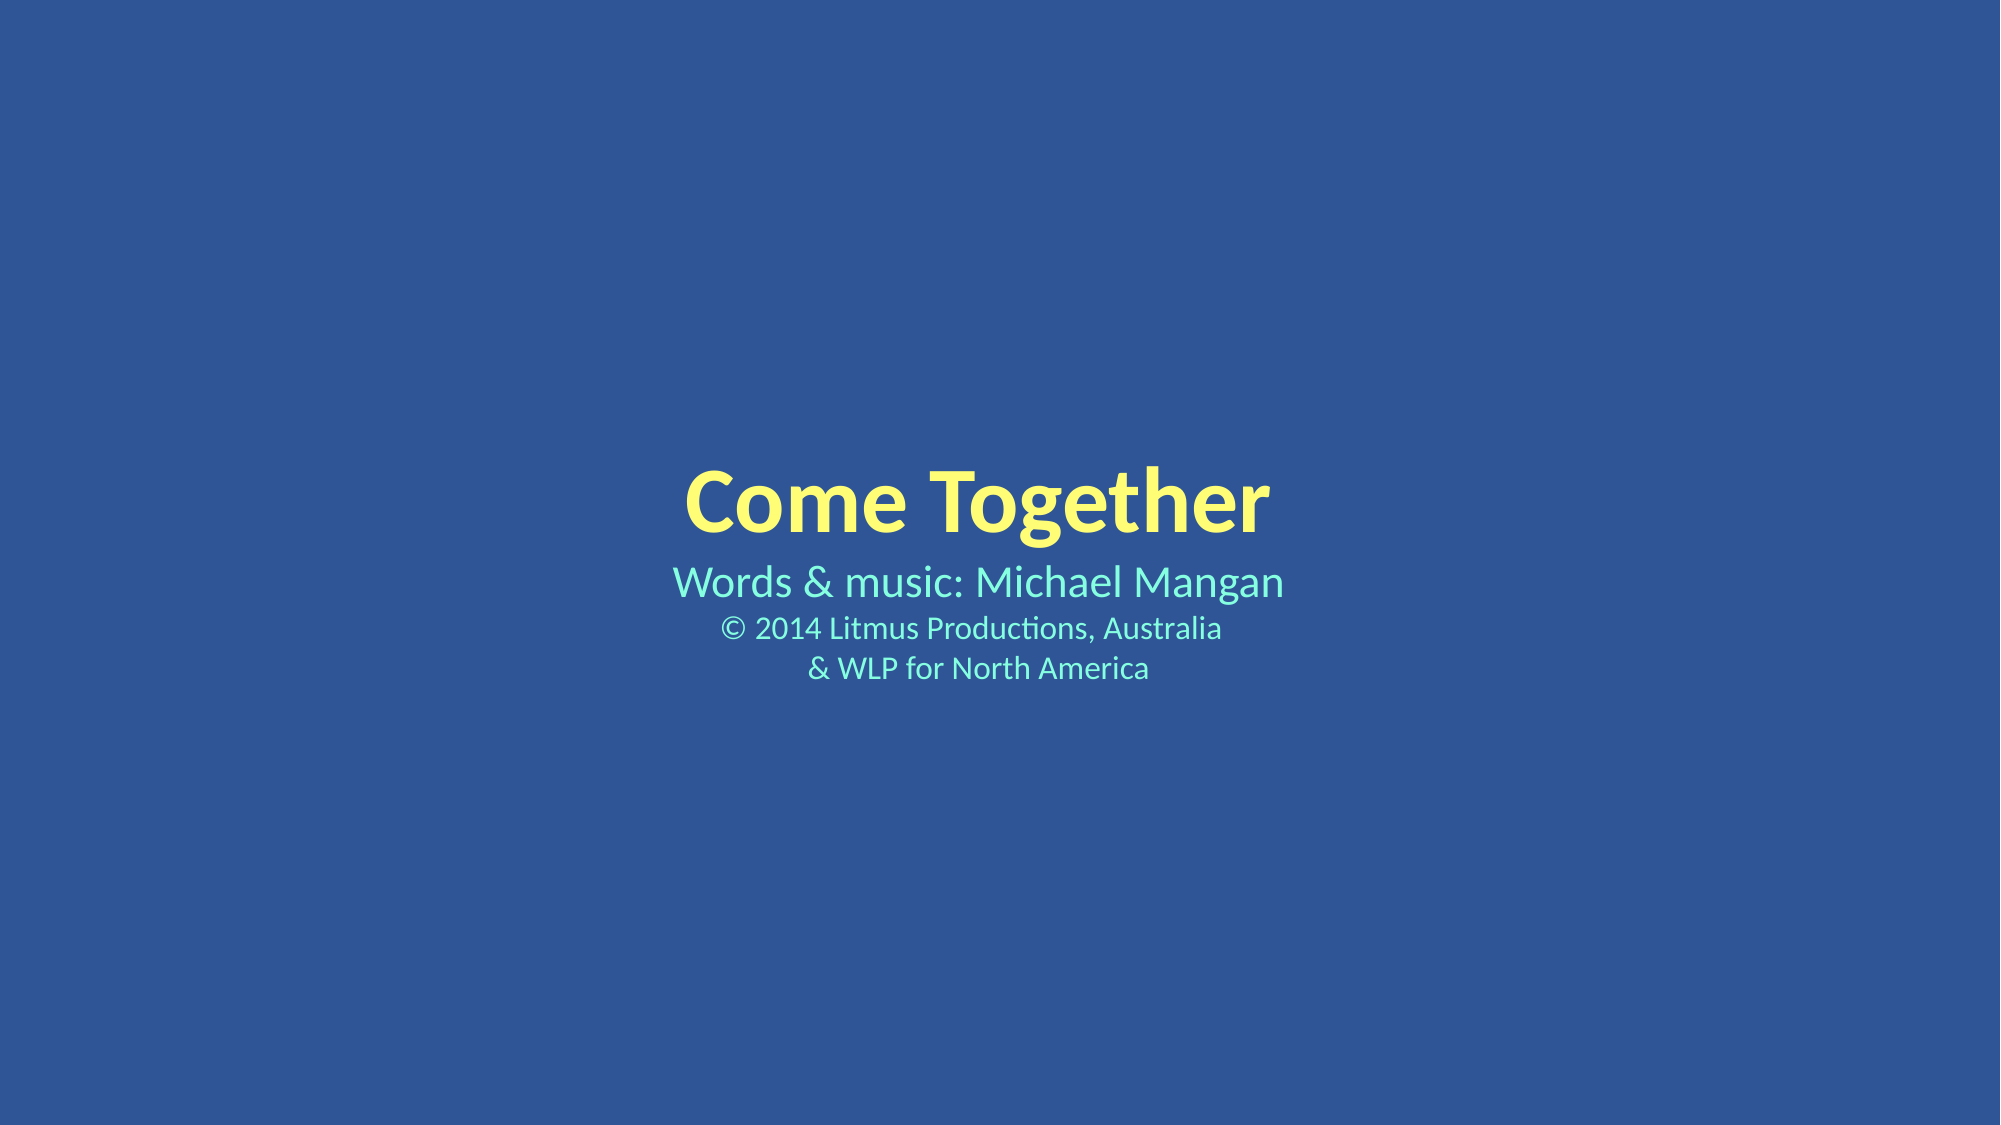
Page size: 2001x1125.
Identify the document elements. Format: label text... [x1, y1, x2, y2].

text_box Come Together Words & music: Michael Mangan © 2014 Litmus Productions, Australia & WLP for North America [291, 403, 1667, 722]
